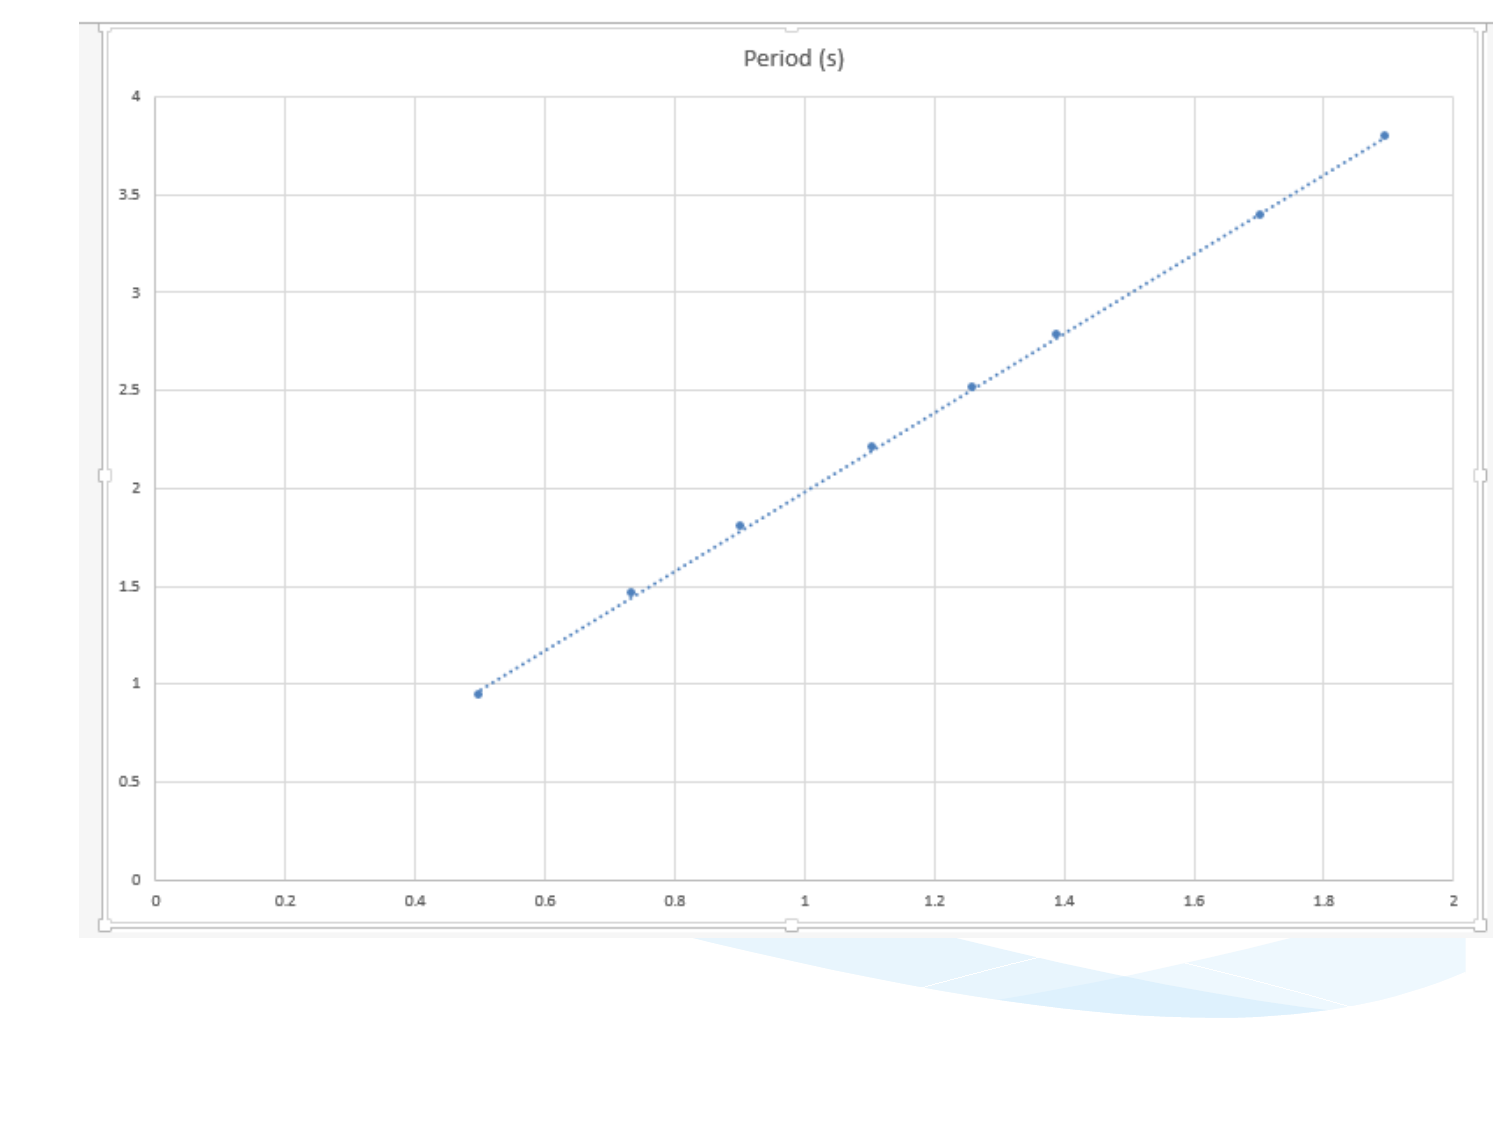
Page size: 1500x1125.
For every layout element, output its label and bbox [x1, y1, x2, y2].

picture [79, 12, 1493, 938]
